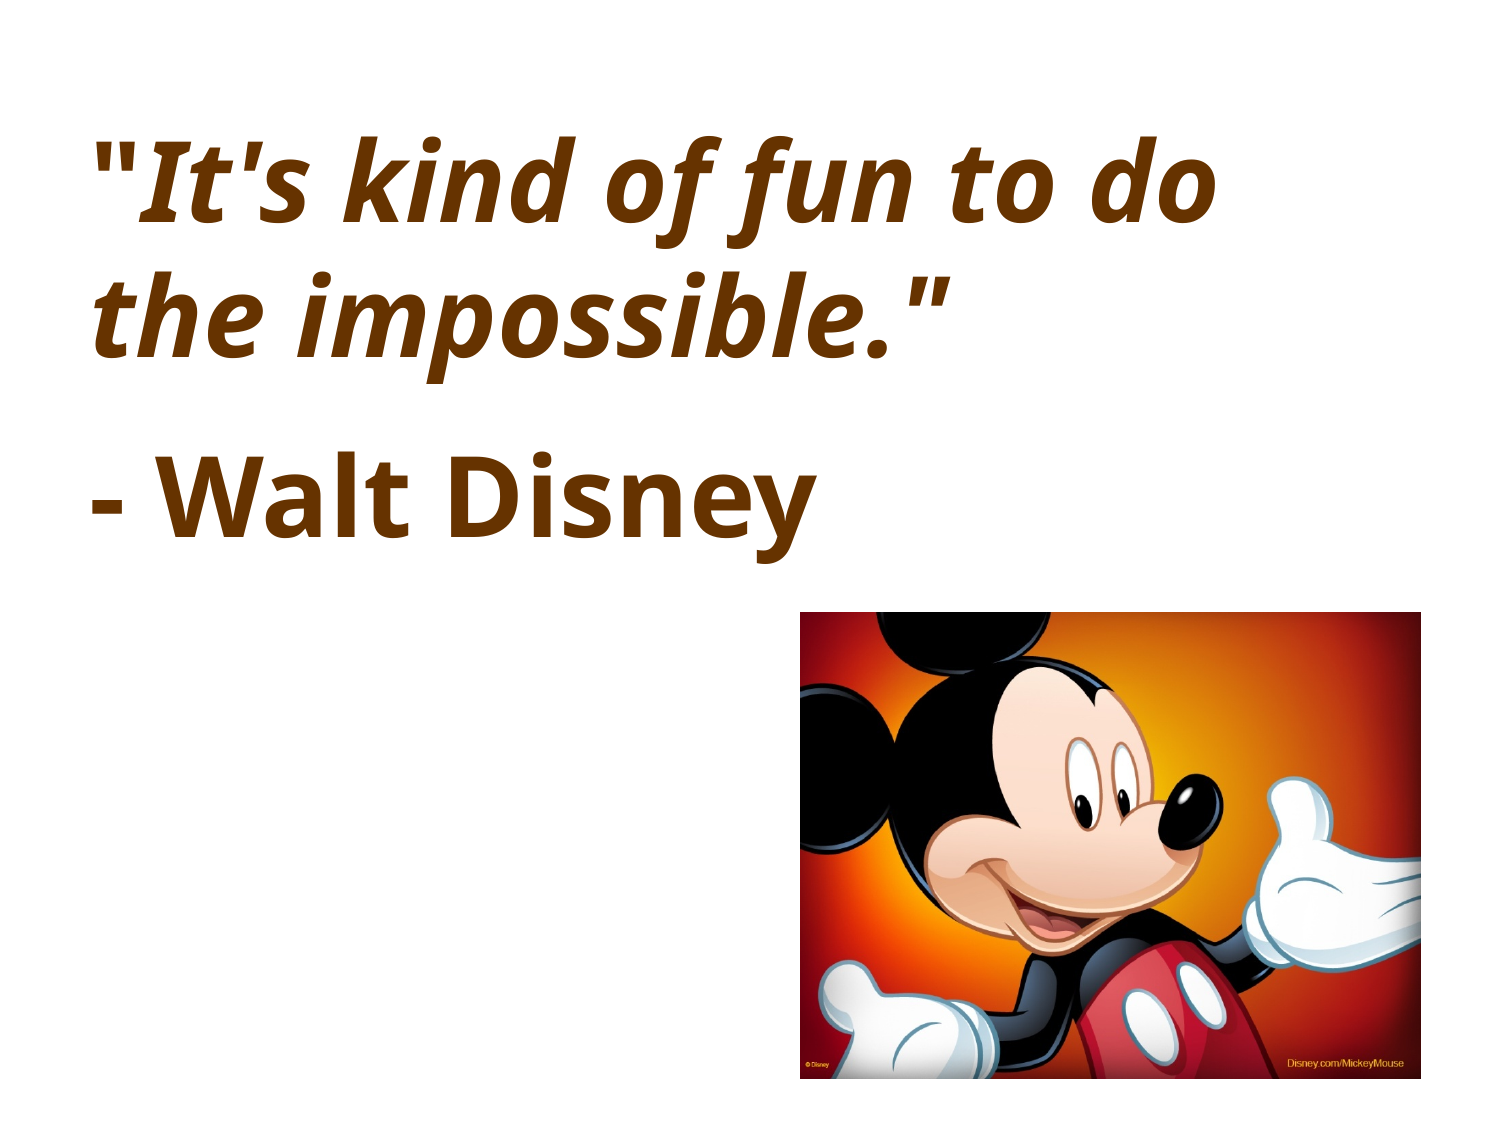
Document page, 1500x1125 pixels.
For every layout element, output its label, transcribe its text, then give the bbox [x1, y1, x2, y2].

text_box "It's kind of fun to do the impossible." - Walt Disney [74, 102, 1425, 568]
picture [799, 612, 1422, 1079]
